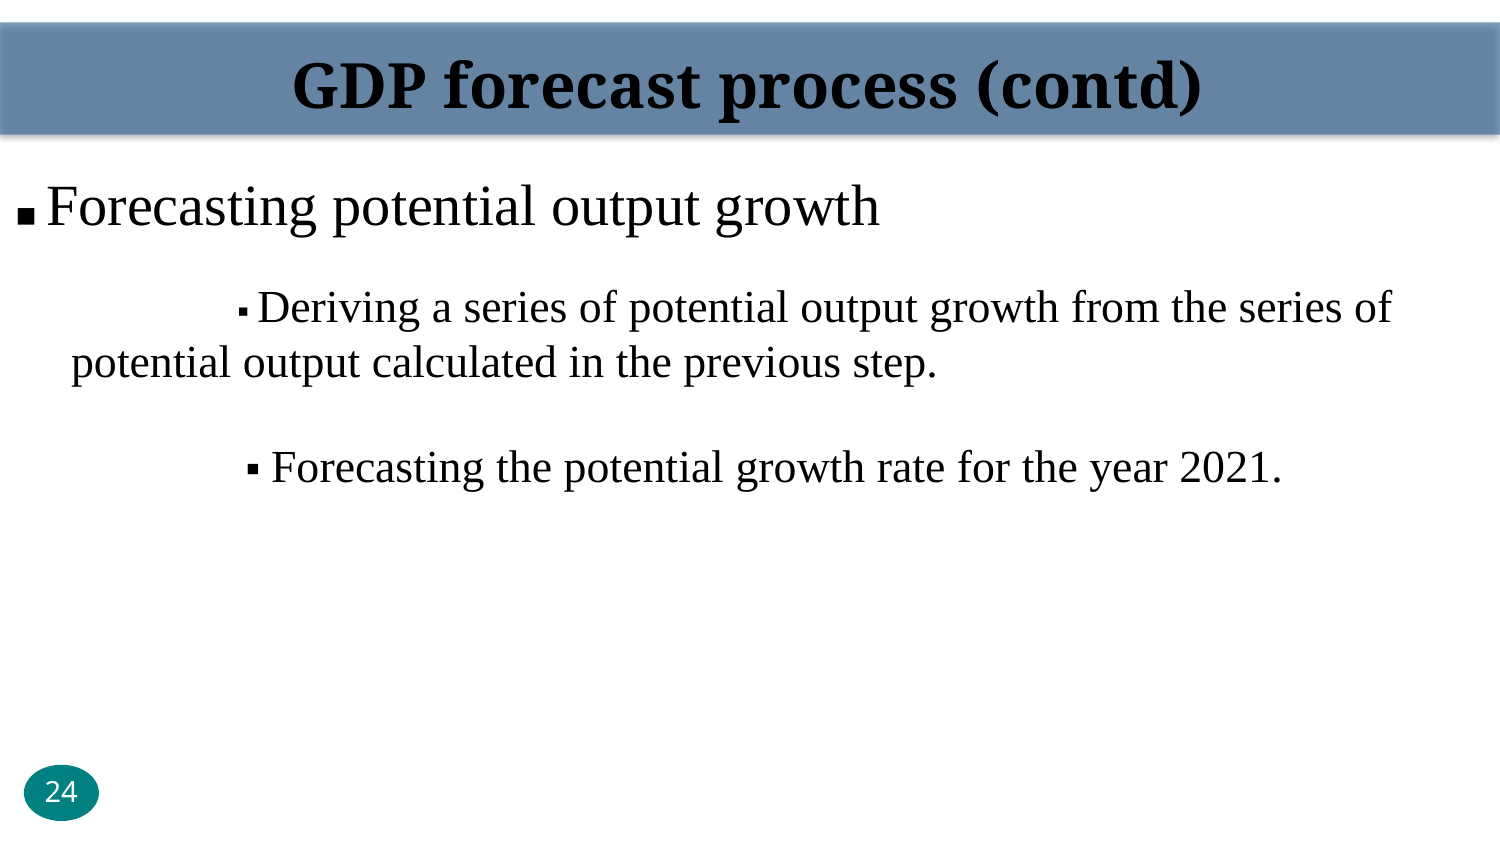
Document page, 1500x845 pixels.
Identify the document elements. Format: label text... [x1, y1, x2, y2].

text_box ▪ Forecasting potential output growth ▪ Deriving a series of potential output growth from the series of potential output calculated in the previous step. ▪ Forecasting the potential growth rate for the year 2021. [0, 159, 1500, 785]
slide_number 24 [23, 785, 99, 822]
text_box GDP forecast process (contd) [0, 38, 1499, 129]
